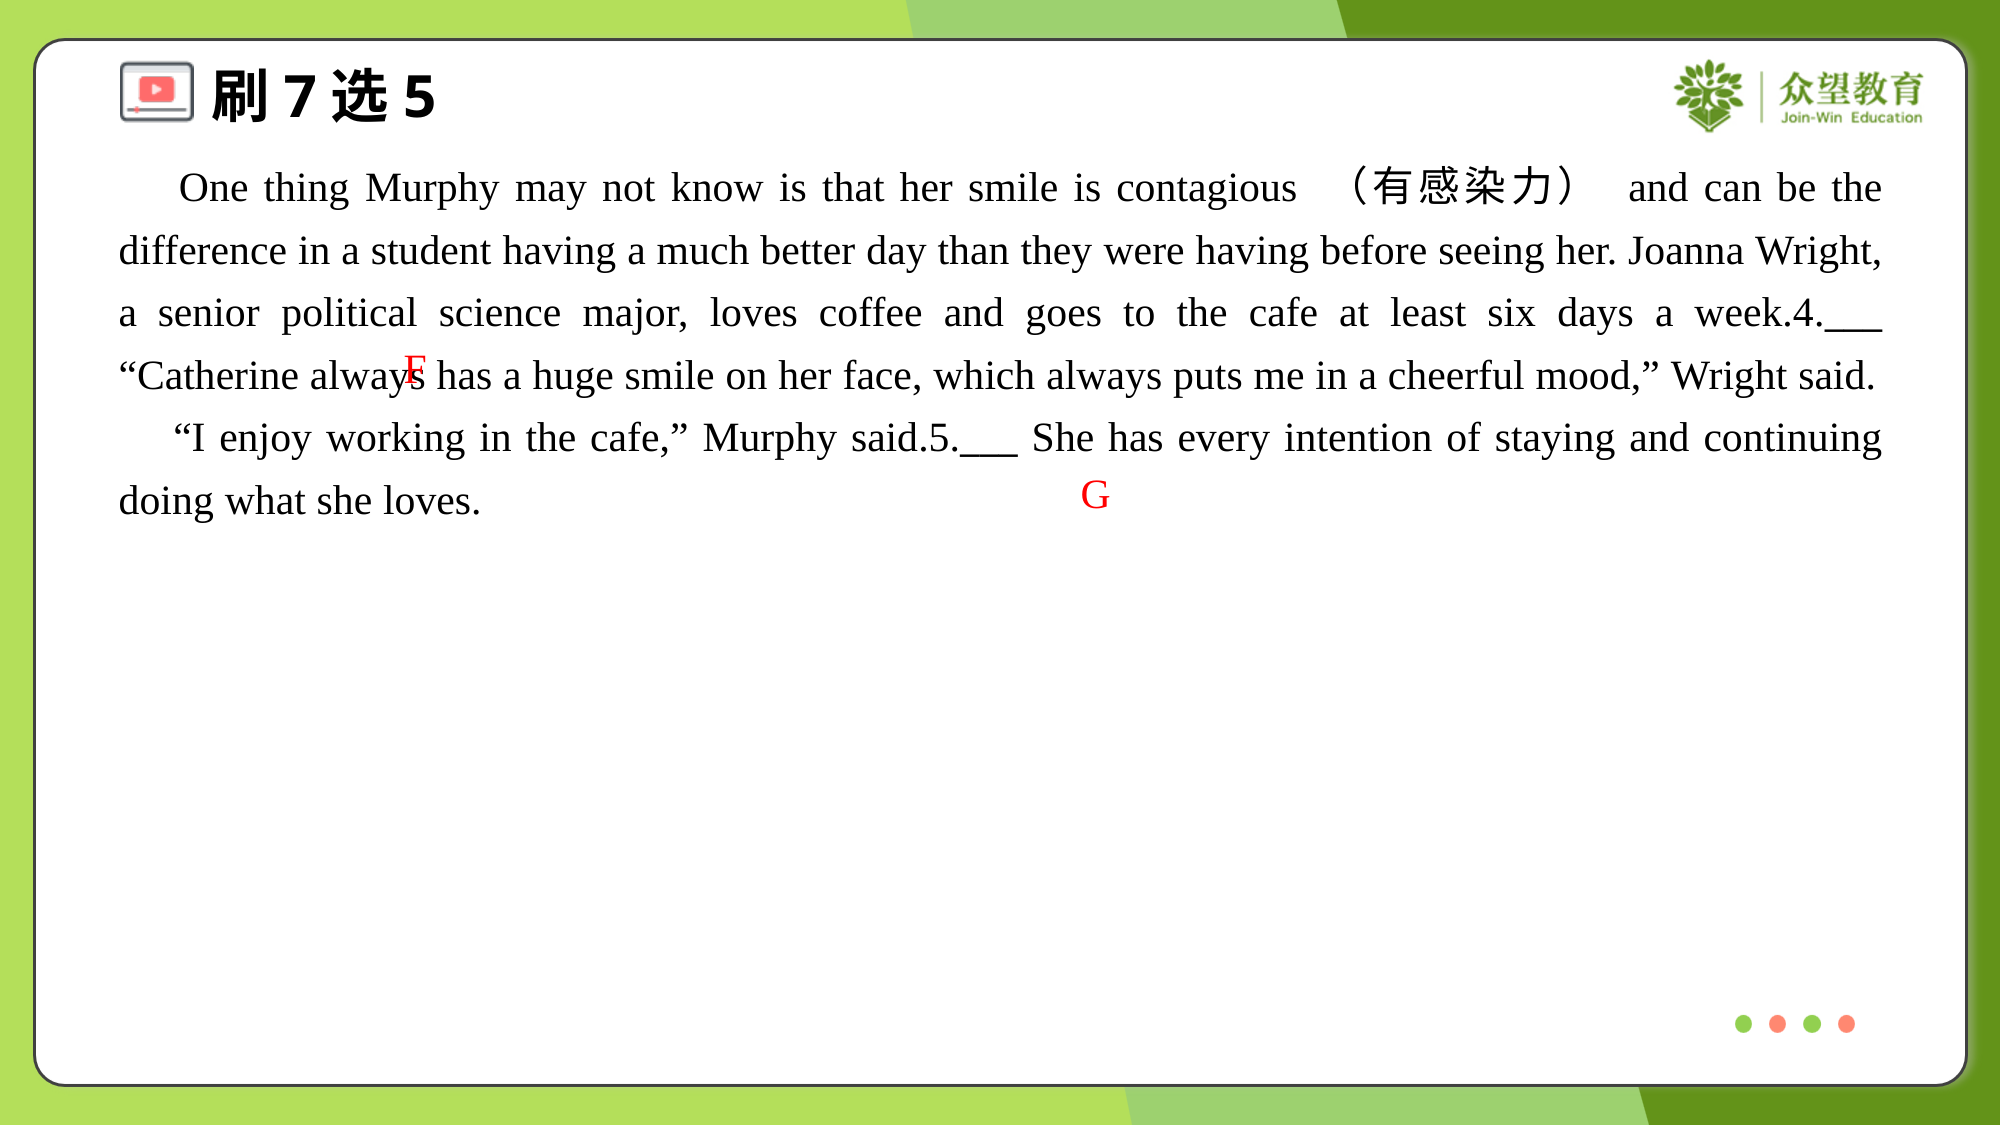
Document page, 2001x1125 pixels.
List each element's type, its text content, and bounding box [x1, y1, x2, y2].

text_box One thing Murphy may not know is that her smile is contagious （有感染力） and can be the difference in a student having a much better day than they were having before seeing her. Joanna Wright, a senior political science major, loves coffee and goes to the cafe at least six days a week.4.___ “Catherine always has a huge smile on her face, which always puts me in a cheerful mood,” Wright said. “I enjoy working in the cafe,” Murphy said.5.___ She has every intention of staying and continuing doing what she loves. [118, 147, 1883, 580]
text_box F [398, 328, 432, 387]
picture [0, 0, 2000, 1125]
text_box G [1075, 453, 1116, 512]
